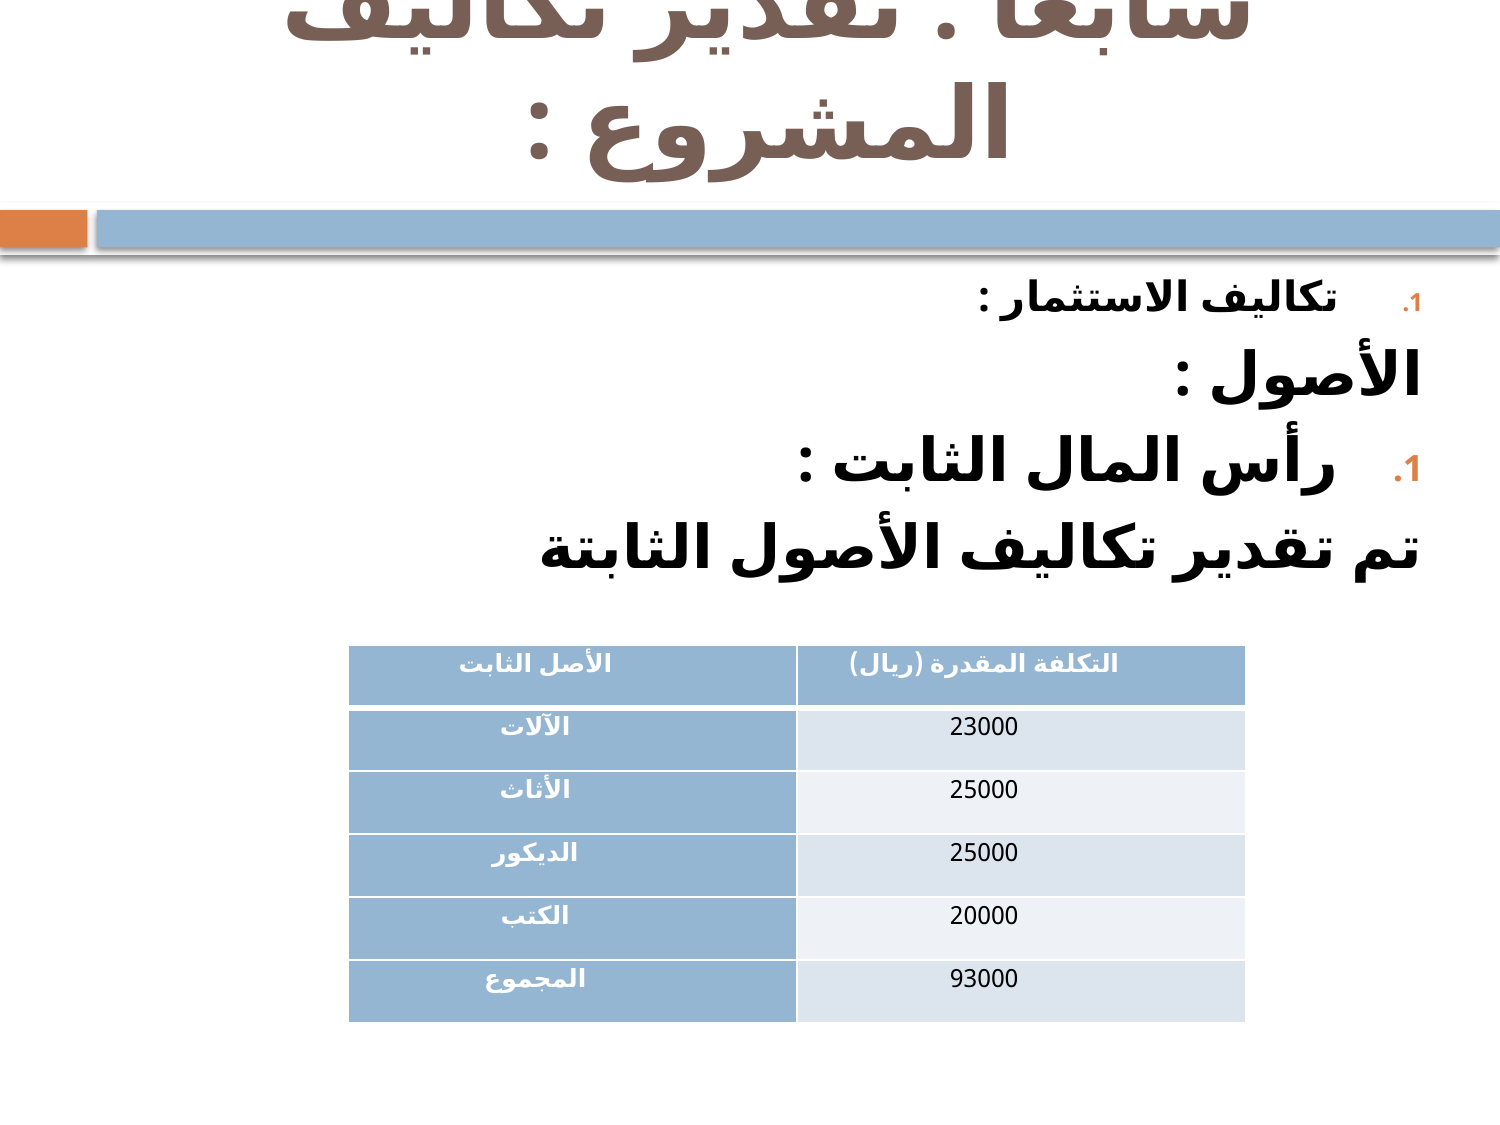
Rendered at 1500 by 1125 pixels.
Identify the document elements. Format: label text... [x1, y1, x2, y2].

table_cell الأثاث [349, 772, 796, 833]
table_cell الديكور [349, 835, 796, 896]
table_cell المجموع [349, 961, 796, 1022]
table_cell 25000 [798, 772, 1245, 833]
table_cell 93000 [798, 961, 1245, 1022]
table_header الأصل الثابت [349, 646, 796, 705]
table_cell 20000 [798, 898, 1245, 959]
table_cell الآلات [349, 711, 796, 770]
table_cell 25000 [798, 835, 1245, 896]
table_cell الكتب [349, 898, 796, 959]
list تكاليف الاستثمار : الأصول : رأس المال الثابت : تم تقدير تكاليف الأصول الثابتة [100, 262, 1438, 1000]
title سابعًا : تقدير تكاليف المشروع : [100, 37, 1438, 200]
table_header التكلفة المقدرة (ريال) [798, 646, 1245, 705]
table_cell 23000 [798, 711, 1245, 770]
